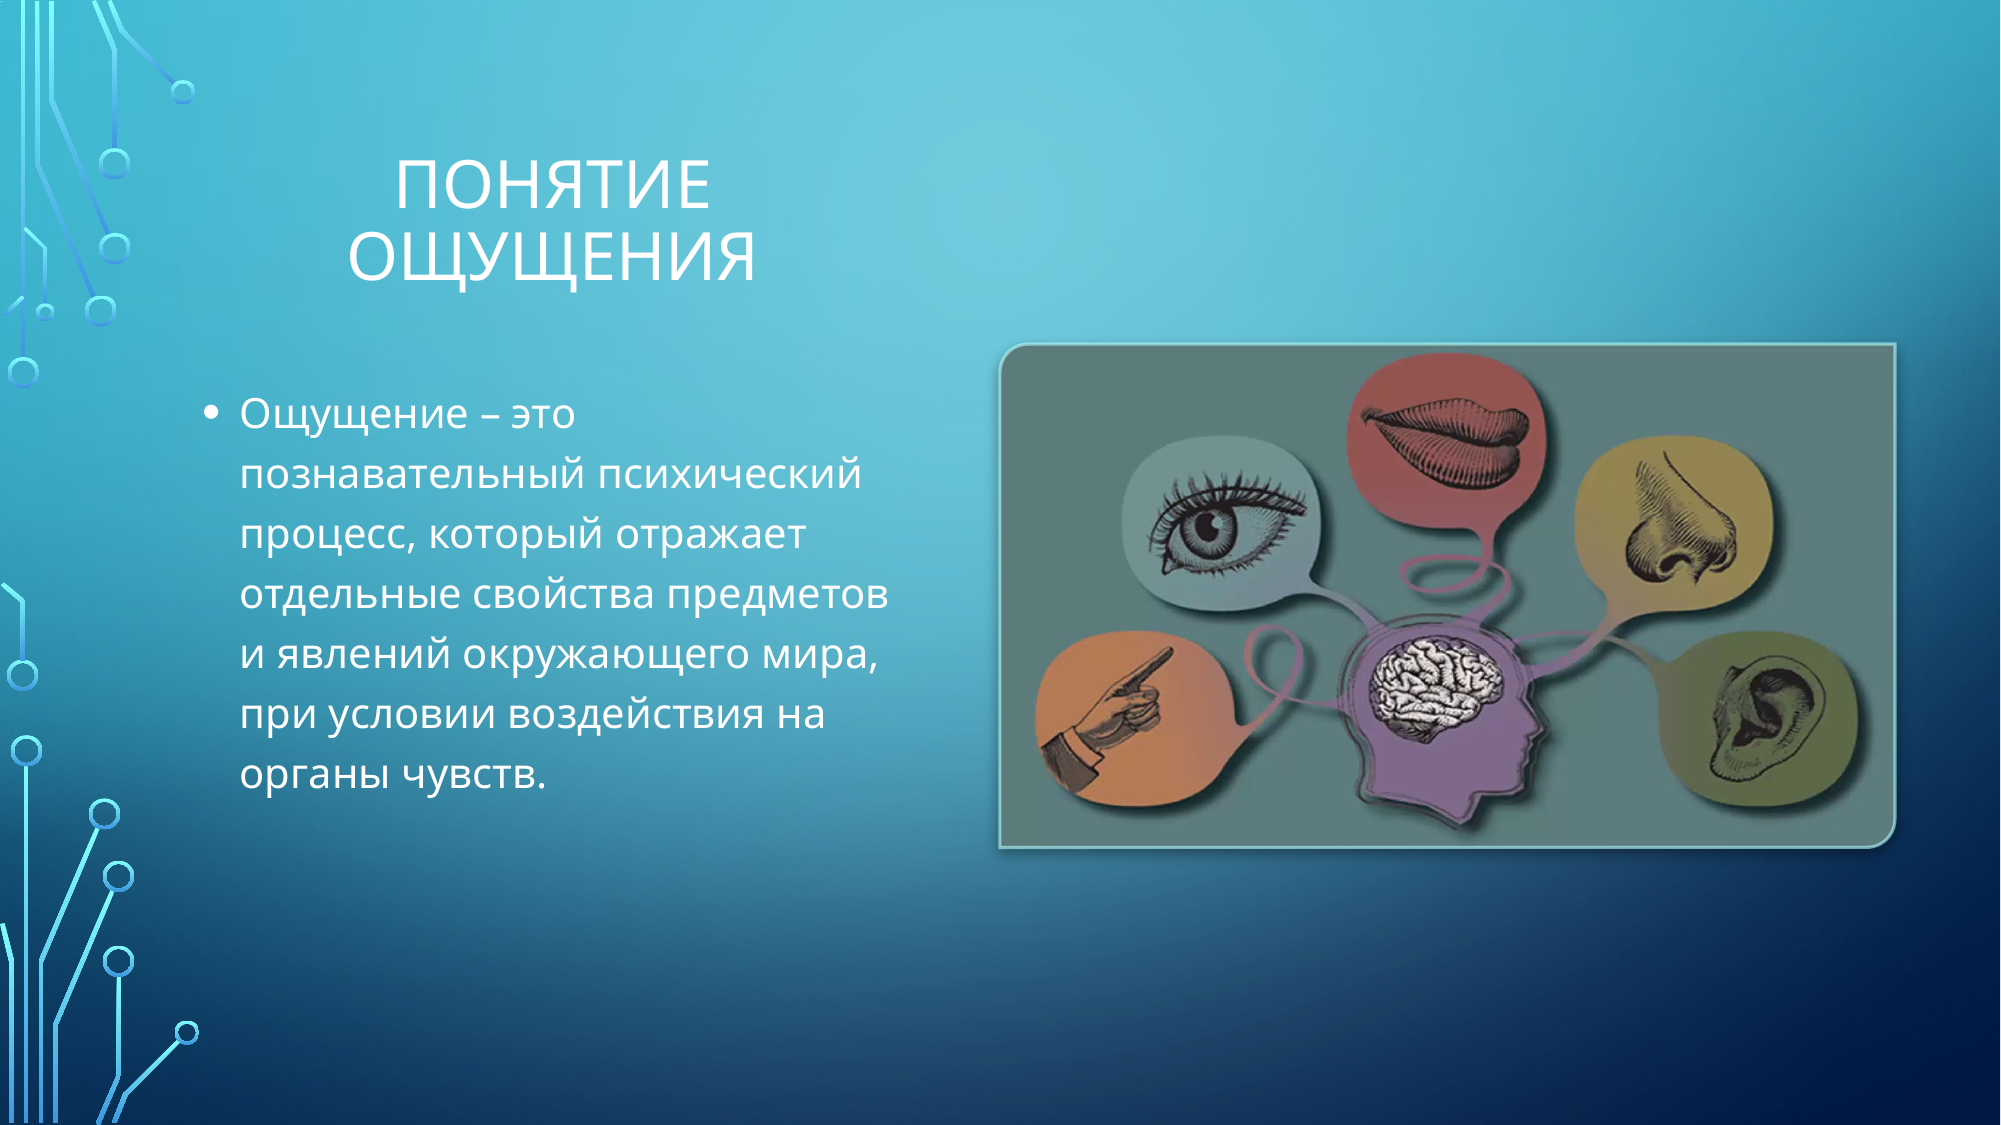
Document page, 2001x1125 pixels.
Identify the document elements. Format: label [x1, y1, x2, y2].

picture [201, 0, 2000, 1125]
text_box [0, 0, 201, 1125]
